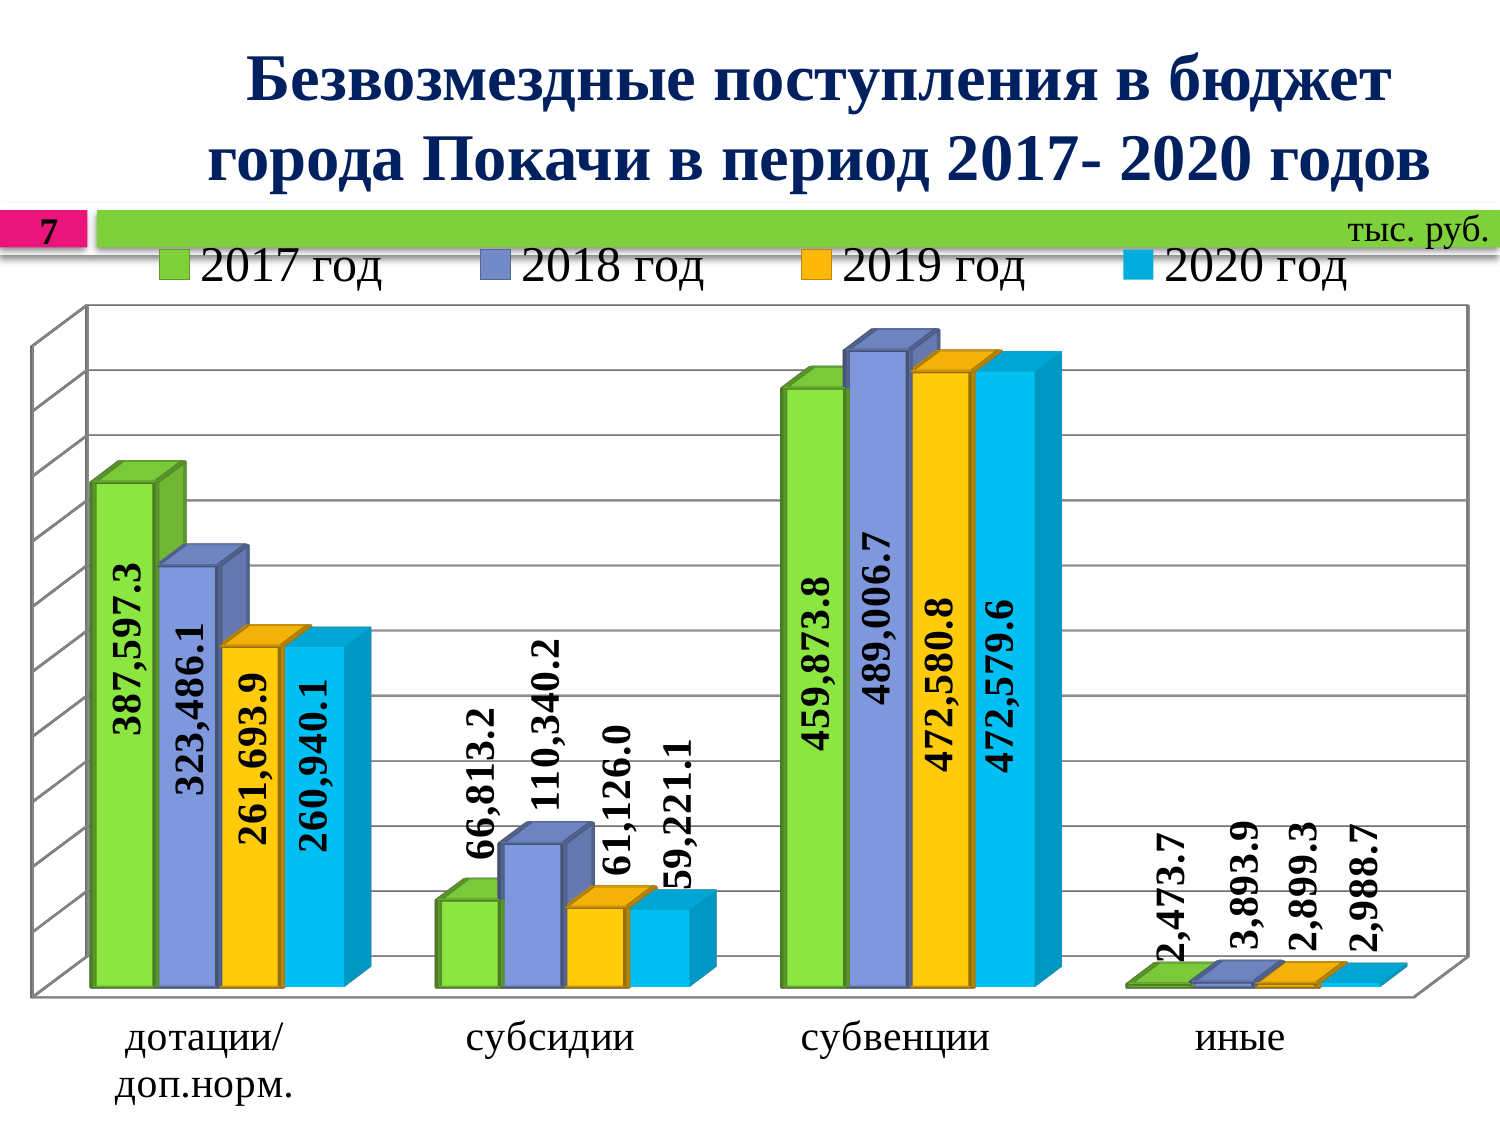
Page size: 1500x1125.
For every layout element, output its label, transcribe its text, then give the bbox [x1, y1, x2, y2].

title Безвозмездные поступления в бюджет города Покачи в период 2017- 2020 годов [140, 54, 1500, 173]
chart [0, 198, 1500, 1125]
